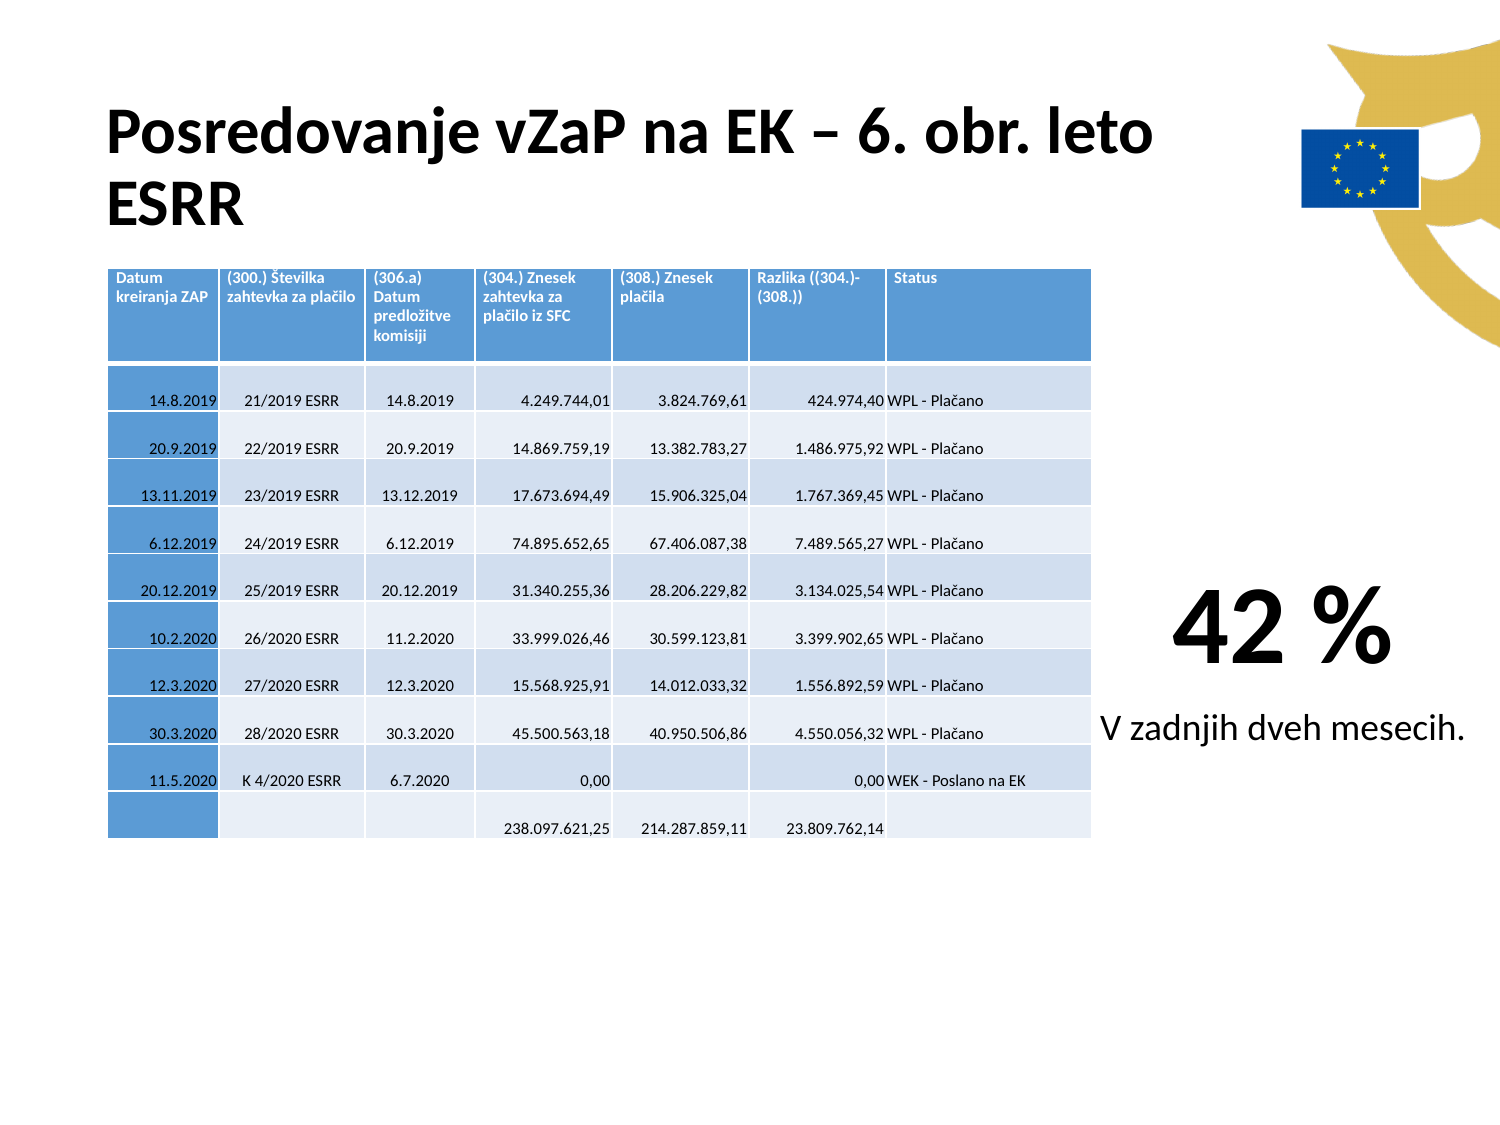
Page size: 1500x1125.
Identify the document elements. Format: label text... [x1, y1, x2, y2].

table_cell 23.809.762,14 [750, 792, 885, 838]
table_cell 6.12.2019 [108, 507, 218, 553]
table_cell [108, 792, 218, 838]
table_cell 13.11.2019 [108, 459, 218, 505]
table_cell 4.550.056,32 [750, 697, 885, 743]
table_cell 0,00 [750, 745, 885, 790]
table_cell 33.999.026,46 [476, 602, 611, 648]
text_box 42 % [1157, 543, 1410, 694]
table_cell WPL - Plačano [887, 412, 1091, 458]
table_header (304.) Znesek zahtevka za plačilo iz SFC [476, 269, 611, 361]
picture [1299, 0, 1500, 488]
table_cell 67.406.087,38 [613, 507, 748, 553]
table_cell 1.767.369,45 [750, 459, 885, 505]
table_cell 74.895.652,65 [476, 507, 611, 553]
table_cell 28.206.229,82 [613, 554, 748, 600]
table_cell 1.486.975,92 [750, 412, 885, 458]
table_cell 6.7.2020 [366, 745, 474, 790]
table_cell WPL - Plačano [887, 459, 1091, 505]
table_cell 30.3.2020 [108, 697, 218, 743]
table_cell K 4/2020 ESRR [220, 745, 364, 790]
table_cell 12.3.2020 [366, 649, 474, 695]
table_cell 15.906.325,04 [613, 459, 748, 505]
text_box V zadnjih dveh mesecih. [1085, 695, 1482, 756]
table_cell 27/2020 ESRR [220, 649, 364, 695]
table_cell 17.673.694,49 [476, 459, 611, 505]
table_cell [613, 745, 748, 790]
table_cell 26/2020 ESRR [220, 602, 364, 648]
table_cell 14.8.2019 [108, 366, 218, 410]
table_cell WPL - Plačano [887, 366, 1091, 410]
table_cell WPL - Plačano [887, 697, 1085, 743]
list Posredovanje vZaP na EK – 6. obr. leto ESRR [91, 79, 1256, 257]
table_header Status [887, 269, 1091, 361]
table_cell 3.824.769,61 [613, 366, 748, 410]
table_cell 22/2019 ESRR [220, 412, 364, 458]
table_cell 31.340.255,36 [476, 554, 611, 600]
table_cell [887, 792, 1091, 838]
table_cell WEK - Poslano na EK [887, 745, 1091, 790]
table_cell WPL - Plačano [887, 554, 1091, 600]
table_cell 10.2.2020 [108, 602, 218, 648]
table_cell 15.568.925,91 [476, 649, 611, 695]
table_cell 30.3.2020 [366, 697, 474, 743]
table_cell 3.399.902,65 [750, 602, 885, 648]
table_cell [220, 792, 364, 838]
table_cell 7.489.565,27 [750, 507, 885, 553]
table_cell [366, 792, 474, 838]
table_cell 45.500.563,18 [476, 697, 611, 743]
table_cell 3.134.025,54 [750, 554, 885, 600]
table_header Razlika ((304.)-(308.)) [750, 269, 885, 361]
table_cell 24/2019 ESRR [220, 507, 364, 553]
table_cell 11.2.2020 [366, 602, 474, 648]
table_cell 30.599.123,81 [613, 602, 748, 648]
table_header Datum kreiranja ZAP [108, 269, 218, 361]
table_cell 4.249.744,01 [476, 366, 611, 410]
table_cell 424.974,40 [750, 366, 885, 410]
table_header (300.) Številka zahtevka za plačilo [220, 269, 364, 361]
table_cell 40.950.506,86 [613, 697, 748, 743]
table_cell 14.012.033,32 [613, 649, 748, 695]
table_header (306.a) Datum predložitve komisiji [366, 269, 474, 361]
table_cell 28/2020 ESRR [220, 697, 364, 743]
table_cell WPL - Plačano [887, 507, 1091, 553]
table_cell 20.9.2019 [366, 412, 474, 458]
table_cell 238.097.621,25 [476, 792, 611, 838]
table_cell 6.12.2019 [366, 507, 474, 553]
table_cell WPL - Plačano [887, 649, 1091, 695]
table_cell 20.9.2019 [108, 412, 218, 458]
table_cell 21/2019 ESRR [220, 366, 364, 410]
table_cell 20.12.2019 [108, 554, 218, 600]
table_cell 25/2019 ESRR [220, 554, 364, 600]
table_cell 23/2019 ESRR [220, 459, 364, 505]
table_cell 1.556.892,59 [750, 649, 885, 695]
table_cell 214.287.859,11 [613, 792, 748, 838]
table_cell 13.12.2019 [366, 459, 474, 505]
table_cell WPL - Plačano [887, 602, 1091, 648]
table_cell 12.3.2020 [108, 649, 218, 695]
table_cell 13.382.783,27 [613, 412, 748, 458]
table_cell 14.869.759,19 [476, 412, 611, 458]
table_cell 11.5.2020 [108, 745, 218, 790]
table_cell 20.12.2019 [366, 554, 474, 600]
table_header (308.) Znesek plačila [613, 269, 748, 361]
table_cell 14.8.2019 [366, 366, 474, 410]
table_cell 0,00 [476, 745, 611, 790]
